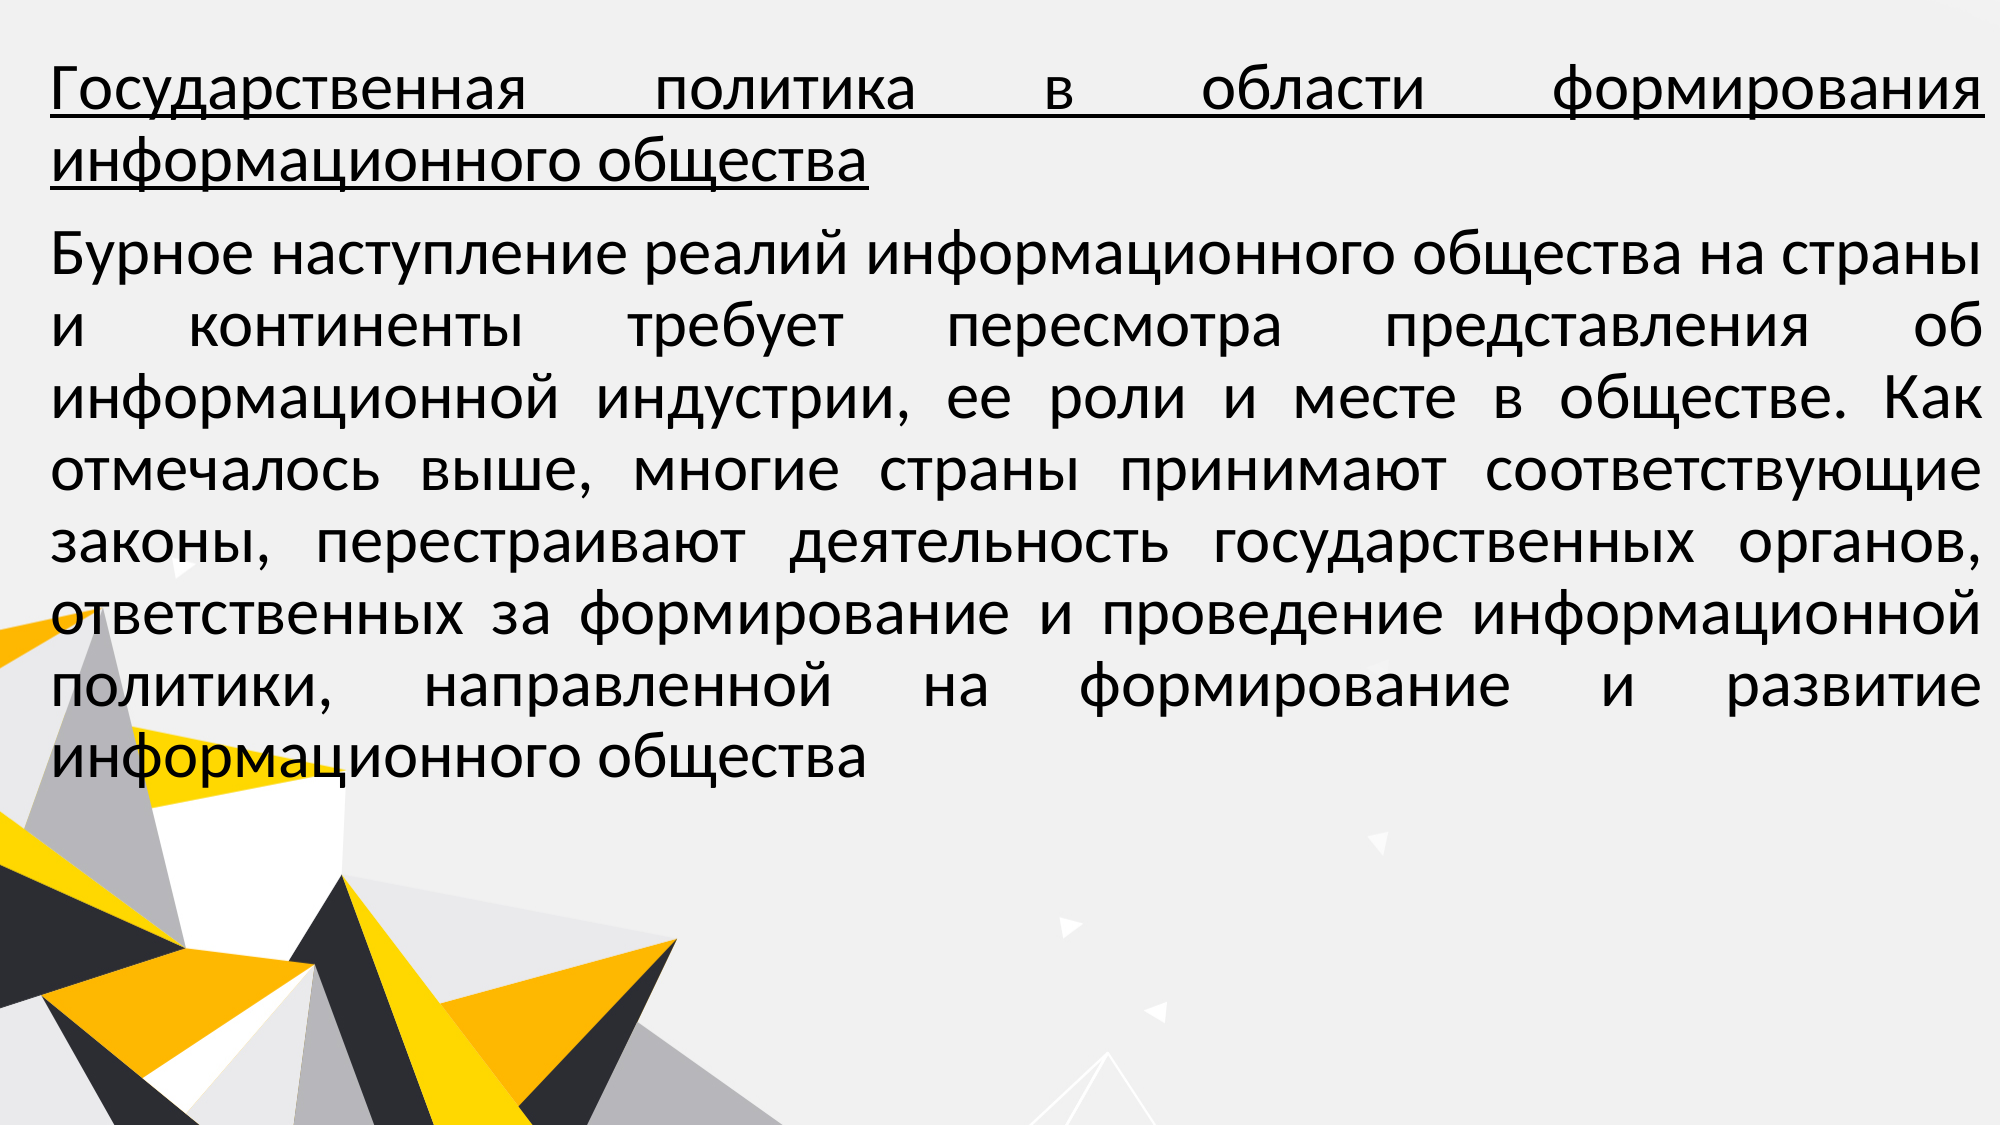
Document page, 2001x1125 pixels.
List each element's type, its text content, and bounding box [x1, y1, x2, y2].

picture [0, 0, 2000, 1125]
list Государственная политика в области формирования информационного общества Бурное наступление реалий информационного общества на страны и континенты требует пересмотра представления об информационной индустрии, ее роли и месте в обществе. Как отмечалось выше, многие страны принимают соответствующие законы, перестраивают деятельность государственных органов, ответственных за формирование и проведение информационной политики, направленной на формирование и развитие информационного общества [35, 44, 2000, 824]
